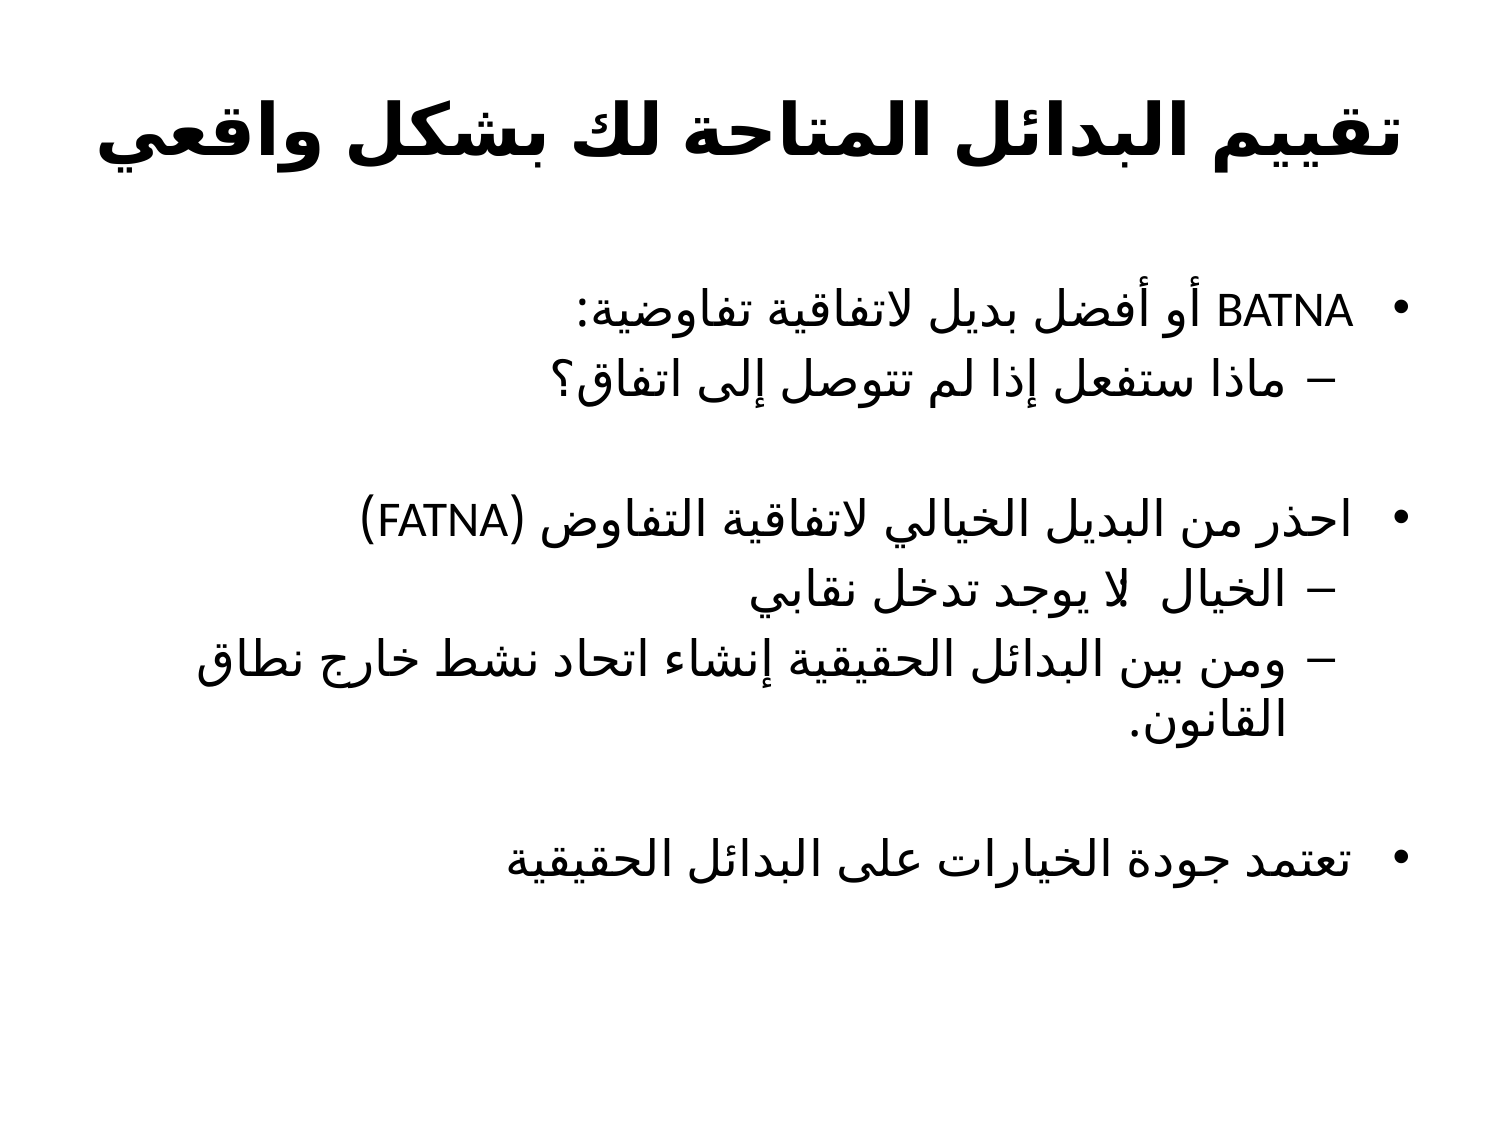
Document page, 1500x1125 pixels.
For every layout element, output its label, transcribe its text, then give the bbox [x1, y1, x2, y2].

list BATNA أو أفضل بديل لاتفاقية تفاوضية: ماذا ستفعل إذا لم تتوصل إلى اتفاق؟ احذر من البديل الخيالي لاتفاقية التفاوض (FATNA) الخيال: لا يوجد تدخل نقابي ومن بين البدائل الحقيقية إنشاء اتحاد نشط خارج نطاق القانون. تعتمد جودة الخيارات على البدائل الحقيقية [75, 268, 1425, 1083]
title تقييم البدائل المتاحة لك بشكل واقعي [75, 32, 1425, 220]
